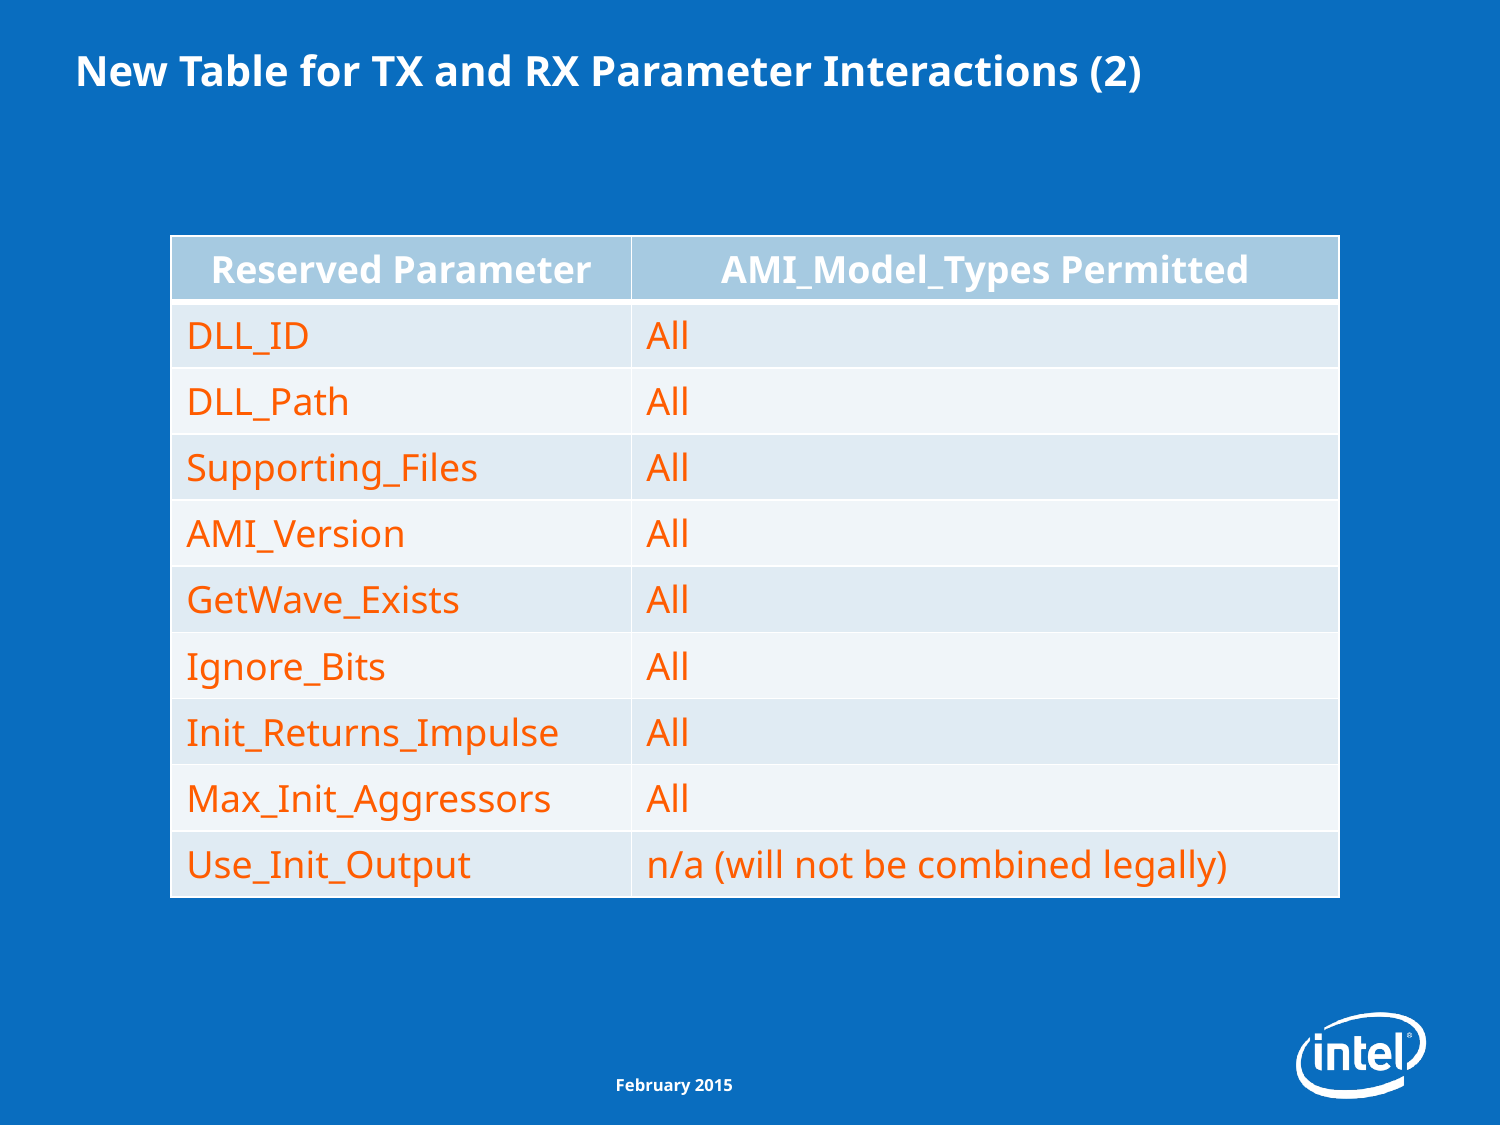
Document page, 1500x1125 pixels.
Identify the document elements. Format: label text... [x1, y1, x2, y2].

table_cell All [632, 305, 1338, 367]
picture [1294, 1011, 1428, 1101]
table_cell GetWave_Exists [172, 567, 631, 632]
table_cell Ignore_Bits [172, 633, 631, 698]
table_cell Max_Init_Aggressors [172, 765, 631, 830]
title New Table for TX and RX Parameter Interactions (2) [74, 44, 1427, 191]
table_cell n/a (will not be combined legally) [632, 832, 1338, 896]
table_cell All [632, 369, 1338, 433]
table_cell All [632, 633, 1338, 698]
table_cell All [632, 567, 1338, 632]
table_cell Supporting_Files [172, 435, 631, 499]
table_cell DLL_ID [172, 305, 631, 367]
table_header AMI_Model_Types Permitted [632, 237, 1338, 299]
table_cell AMI_Version [172, 501, 631, 565]
footer February 2015 [286, 1074, 1063, 1125]
table_cell All [632, 501, 1338, 565]
table_cell Use_Init_Output [172, 832, 631, 896]
table_cell All [632, 435, 1338, 499]
table_header Reserved Parameter [172, 237, 631, 299]
table_cell Init_Returns_Impulse [172, 699, 631, 764]
table_cell All [632, 765, 1338, 830]
table_cell All [632, 699, 1338, 764]
table_cell DLL_Path [172, 369, 631, 433]
